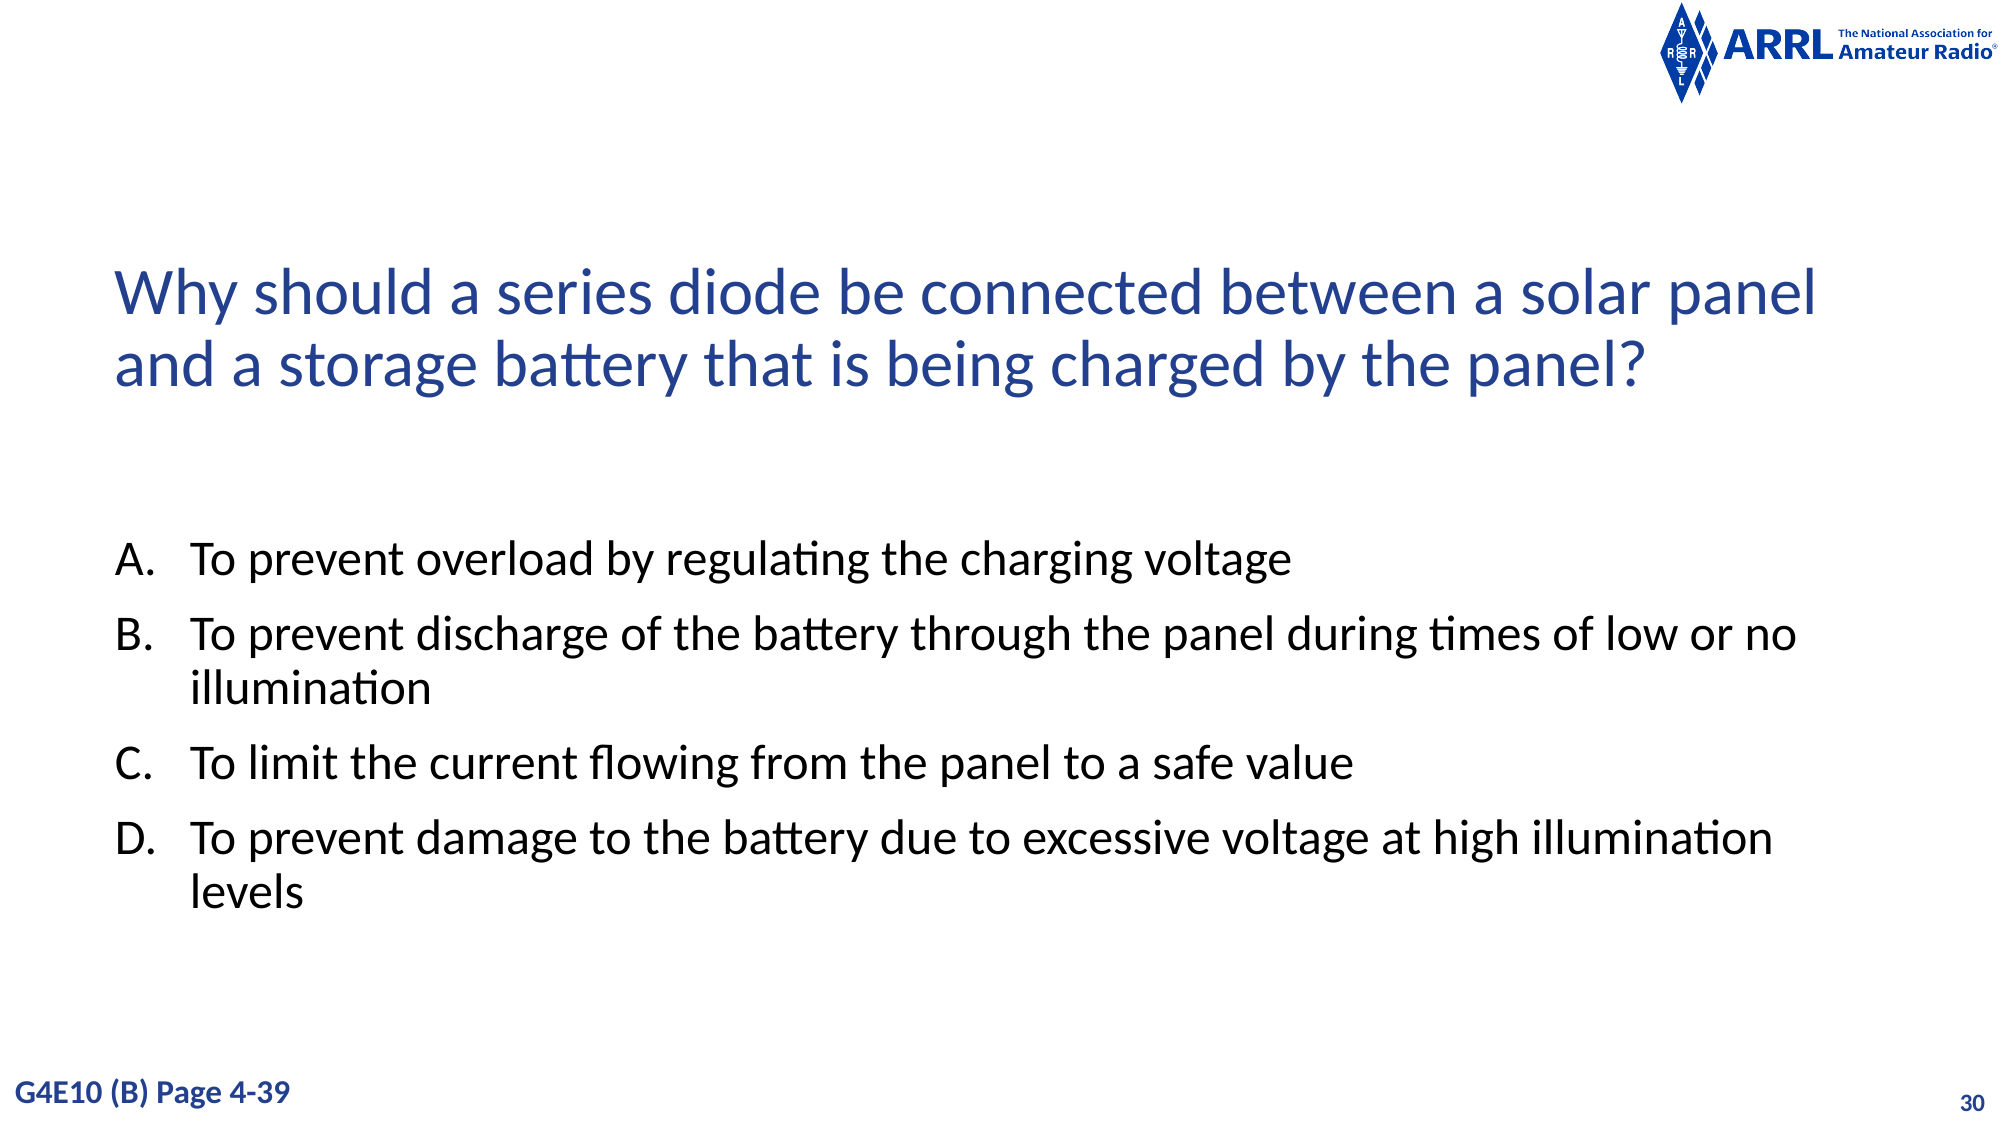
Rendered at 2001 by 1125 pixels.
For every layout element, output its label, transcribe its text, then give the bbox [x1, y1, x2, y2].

title Why should a series diode be connected between a solar panel and a storage battery that is being charged by the panel? [99, 249, 1900, 468]
picture [1658, 0, 1999, 106]
text_box 30 [1899, 1079, 2000, 1125]
list To prevent overload by regulating the charging voltage To prevent discharge of the battery through the panel during times of low or no illumination To limit the current flowing from the panel to a safe value To prevent damage to the battery due to excessive voltage at high illumination levels [99, 525, 1900, 1005]
text_box G4E10 (B) Page 4-39 [0, 1062, 1313, 1118]
